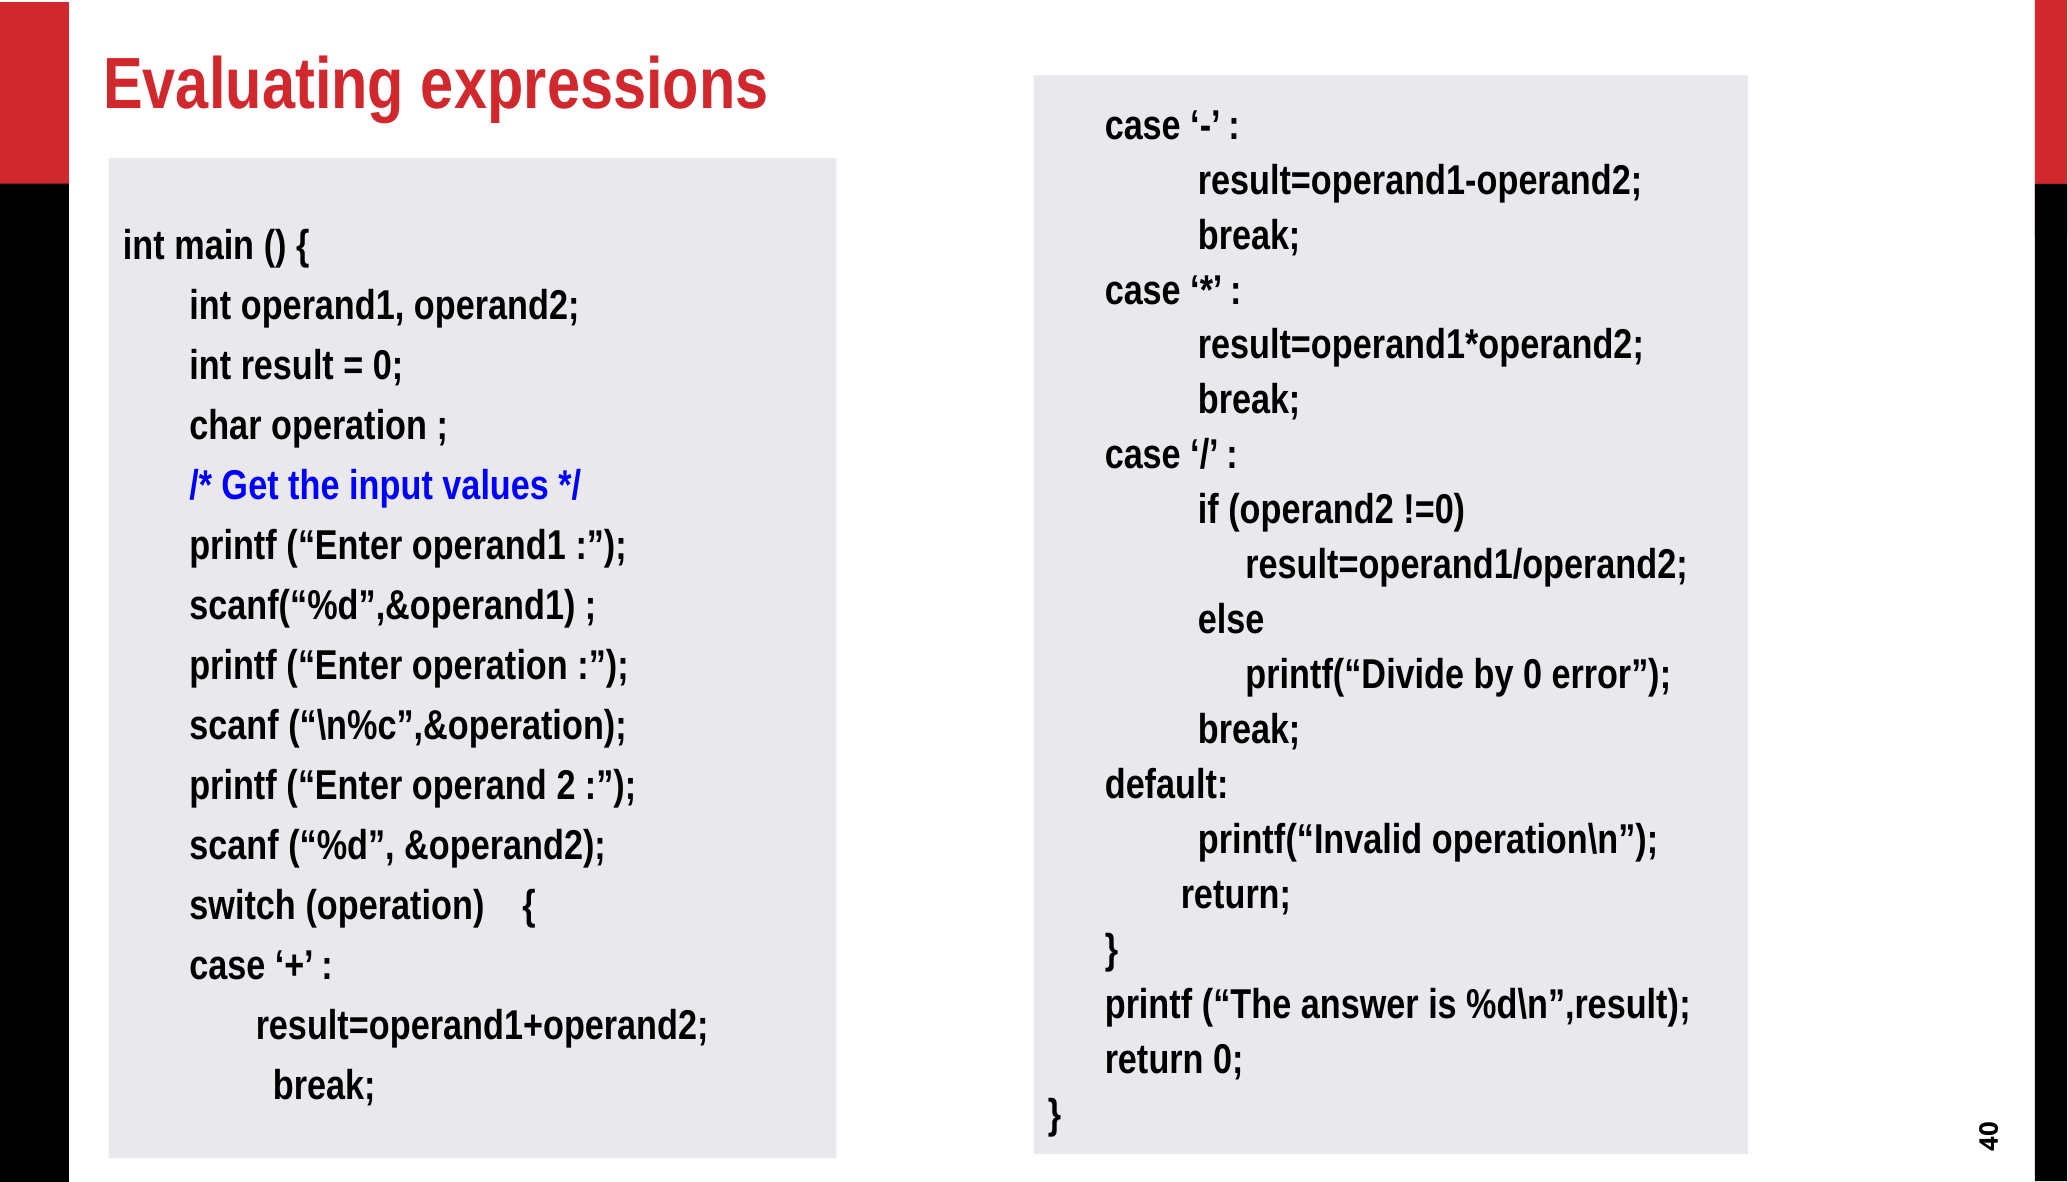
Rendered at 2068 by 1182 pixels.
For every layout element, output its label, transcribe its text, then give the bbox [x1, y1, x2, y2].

text_box case ‘-’ : result=operand1-operand2; break; case ‘*’ : result=operand1*operand2; break; case ‘/’ : if (operand2 !=0) result=operand1/operand2; else printf(“Divide by 0 error”); break; default: printf(“Invalid operation\n”); return; } printf (“The answer is %d\n”,result); return 0; } [1033, 75, 1748, 1155]
slide_number ‹#› [1963, 1046, 2016, 1169]
text_box int main () { int operand1, operand2; int result = 0; char operation ; /* Get the input values */ printf (“Enter operand1 :”); scanf(“%d”,&operand1) ; printf (“Enter operation :”); scanf (“\n%c”,&operation); printf (“Enter operand 2 :”); scanf (“%d”, &operand2); switch (operation) { case ‘+’ : result=operand1+operand2; break; [108, 157, 837, 1159]
title Evaluating expressions [86, 26, 2016, 132]
